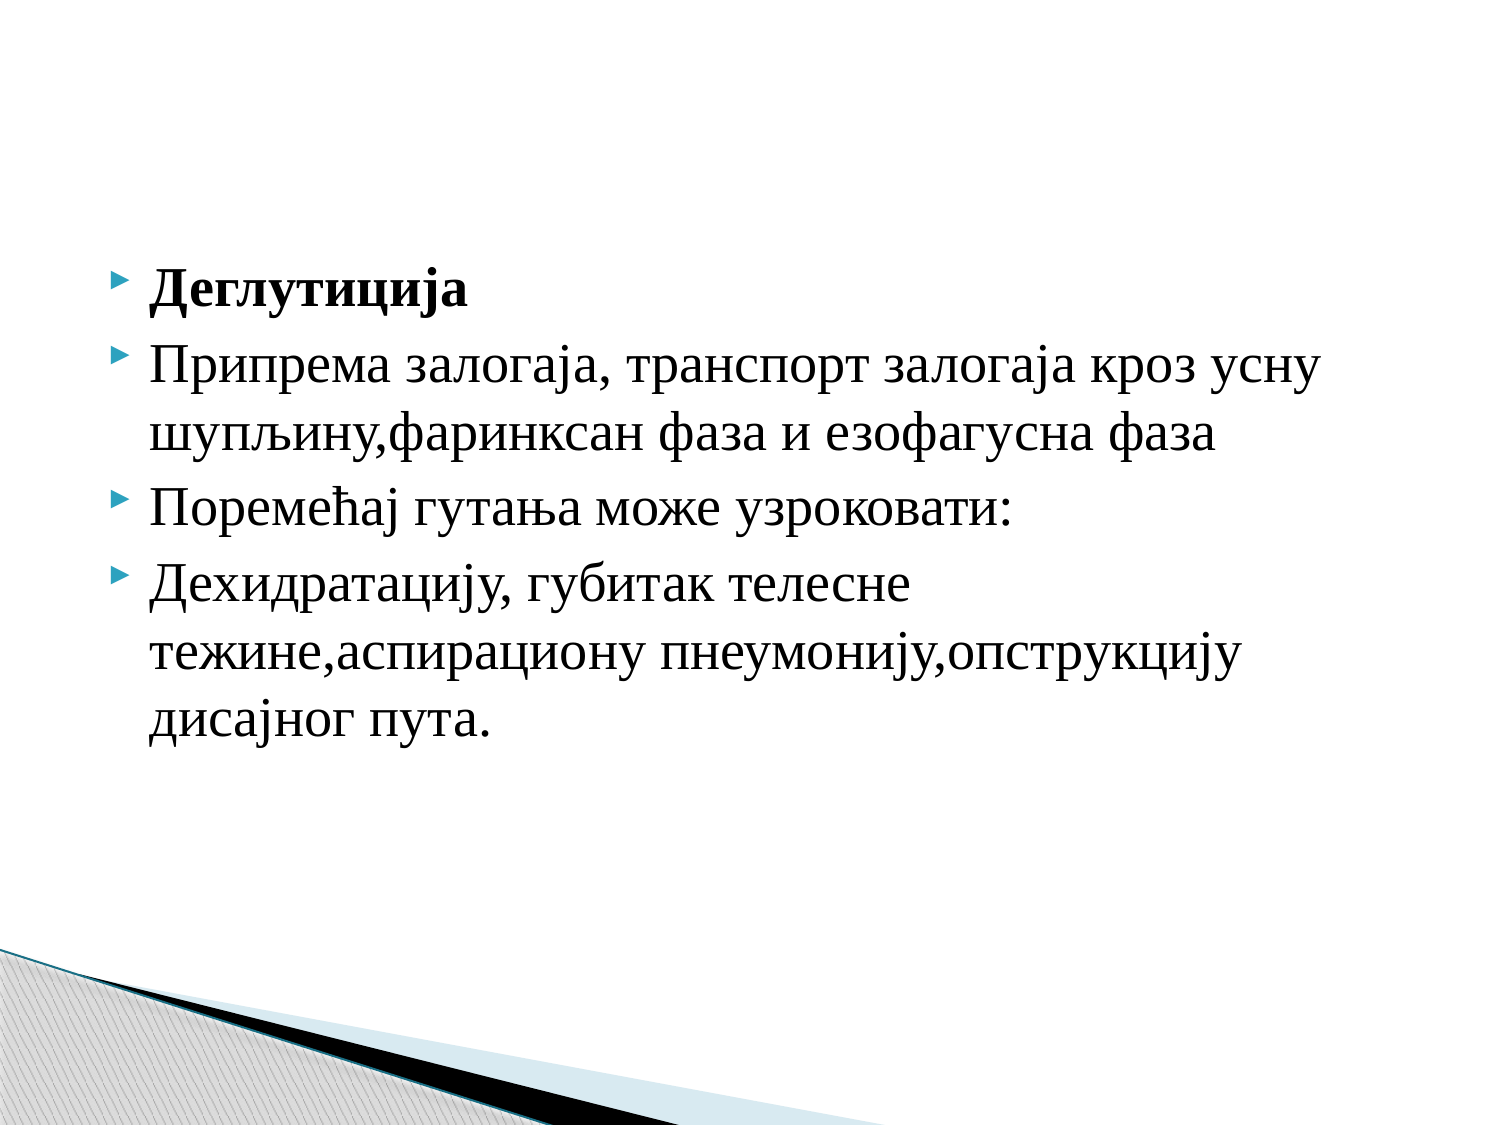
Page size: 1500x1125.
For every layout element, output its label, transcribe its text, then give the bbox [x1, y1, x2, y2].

list Деглутиција Припрема залогаја, транспорт залогаја кроз усну шупљину,фаринксан фаза и езофагусна фаза Поремећај гутања може узроковати: Дехидратацију, губитак телесне тежине,аспирациону пнеумонију,опструкцију дисајног пута. [75, 243, 1425, 986]
